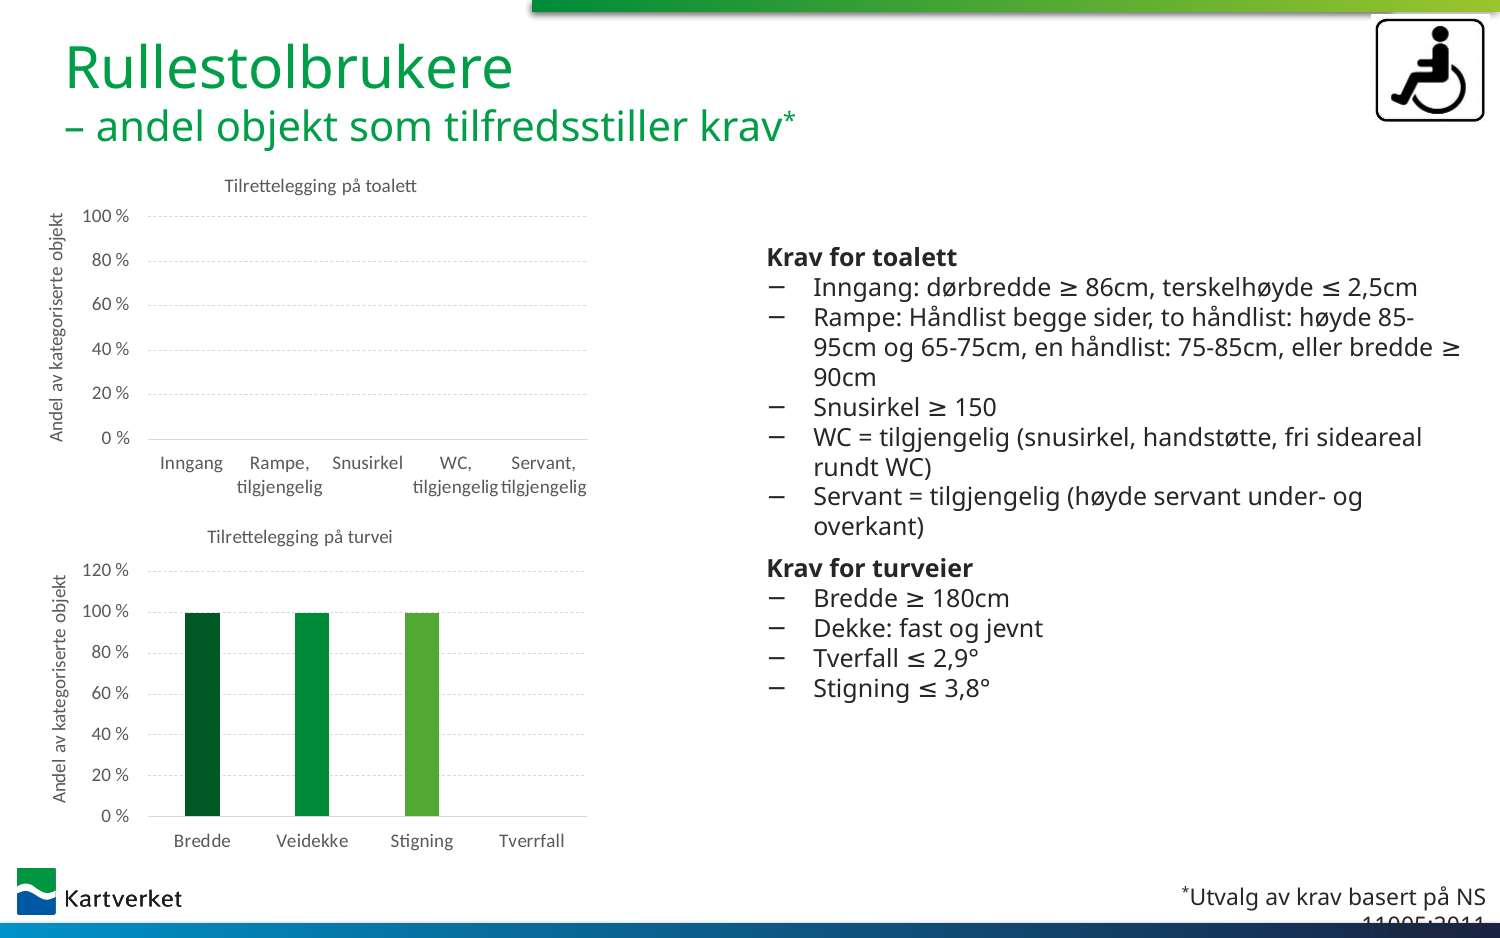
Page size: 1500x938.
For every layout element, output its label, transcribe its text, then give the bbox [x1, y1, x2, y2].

text_box Krav for toalett Inngang: dørbredde ≥ 86cm, terskelhøyde ≤ 2,5cm Rampe: Håndlist begge sider, to håndlist: høyde 85-95cm og 65-75cm, en håndlist: 75-85cm, eller bredde ≥ 90cm Snusirkel ≥ 150 WC = tilgjengelig (snusirkel, handstøtte, fri sideareal rundt WC) Servant = tilgjengelig (høyde servant under- og overkant) [751, 234, 1483, 545]
picture [41, 520, 598, 859]
picture [41, 166, 599, 505]
text_box Krav for turveier Bredde ≥ 180cm Dekke: fast og jevnt Tverfall ≤ 2,9° Stigning ≤ 3,8° [751, 545, 1483, 710]
picture [1371, 13, 1491, 127]
text_box Rullestolbrukere – andel objekt som tilfredsstiller krav* [49, 14, 1431, 158]
text_box *Utvalg av krav basert på NS 11005:2011 [1068, 873, 1500, 938]
